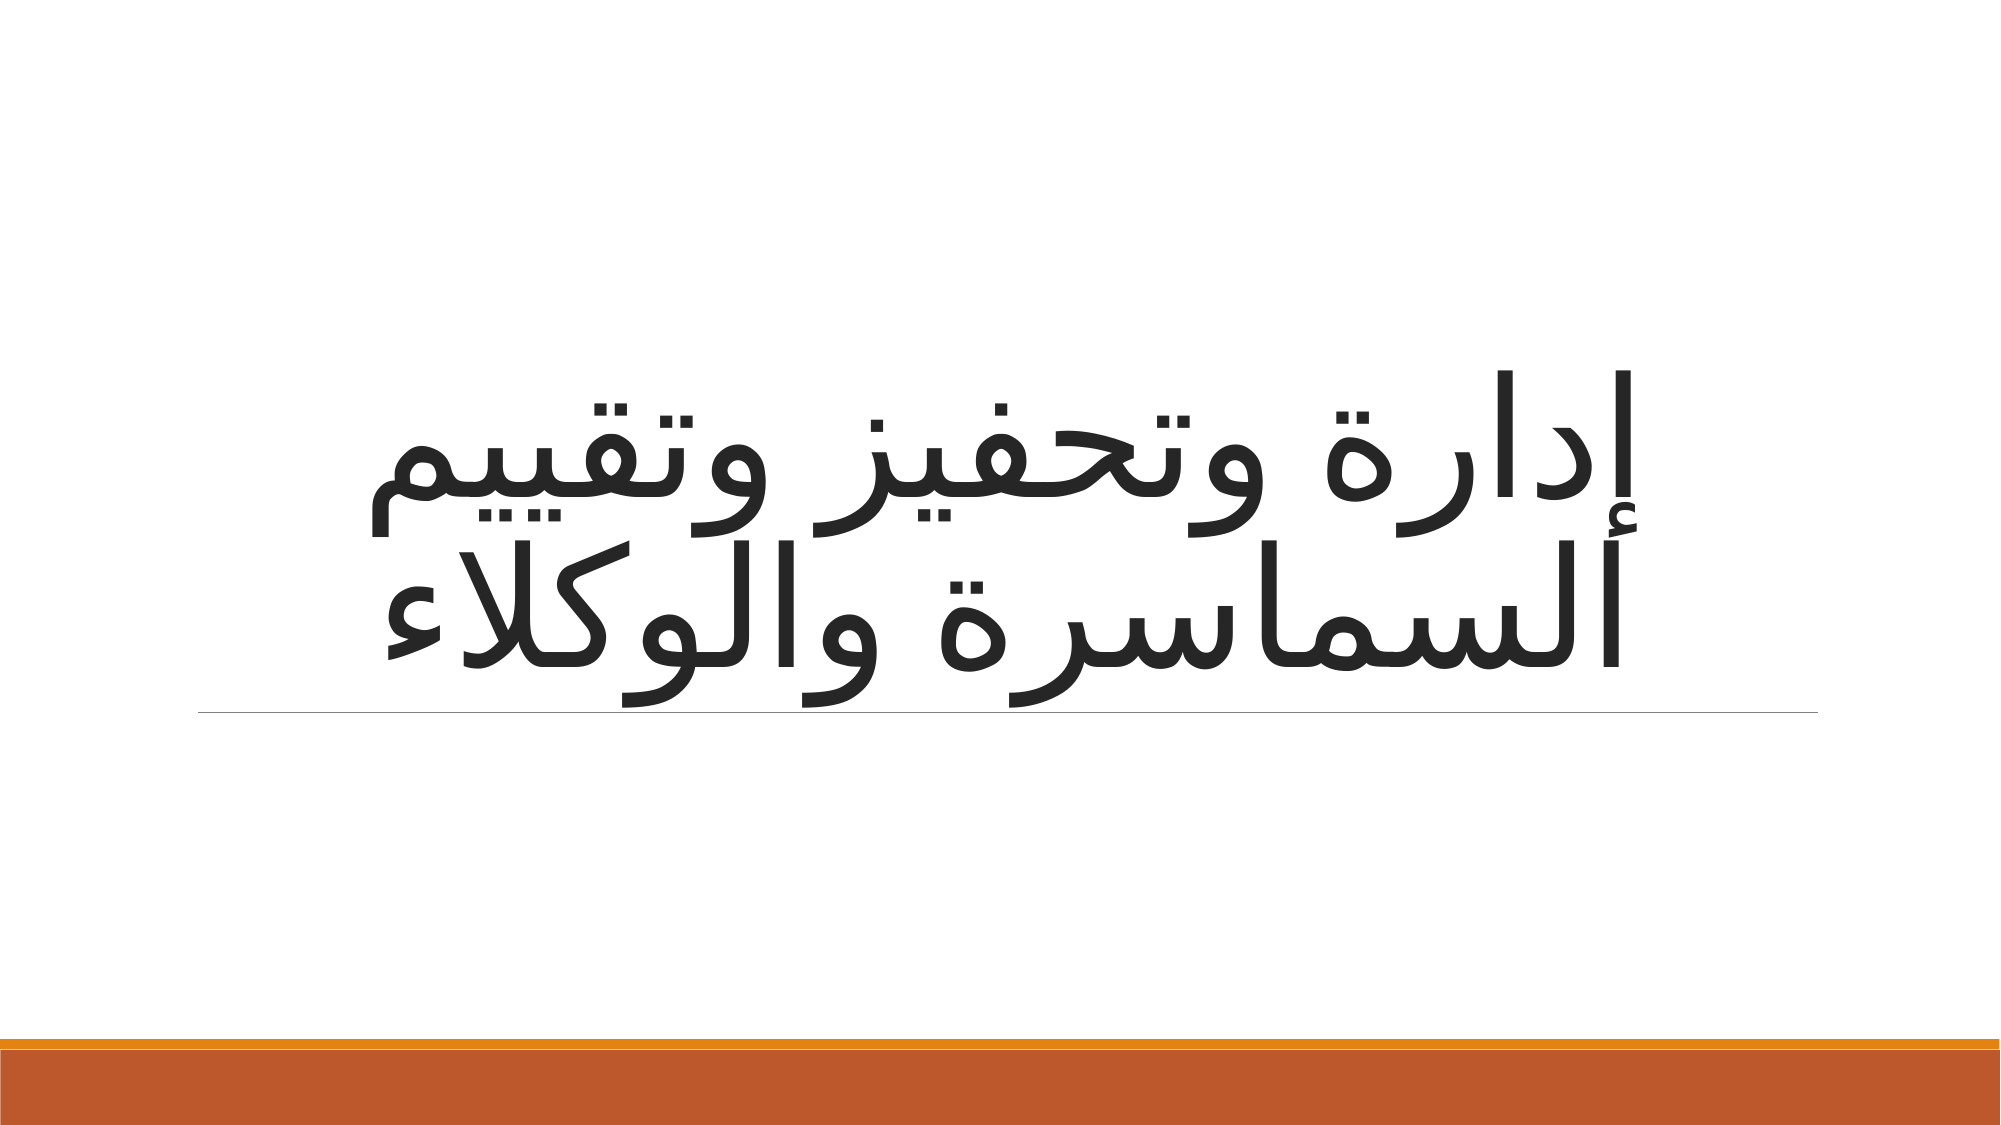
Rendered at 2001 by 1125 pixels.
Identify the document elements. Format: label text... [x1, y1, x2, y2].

title إدارة وتحفيز وتقييم السماسرة والوكلاء [180, 124, 1830, 710]
